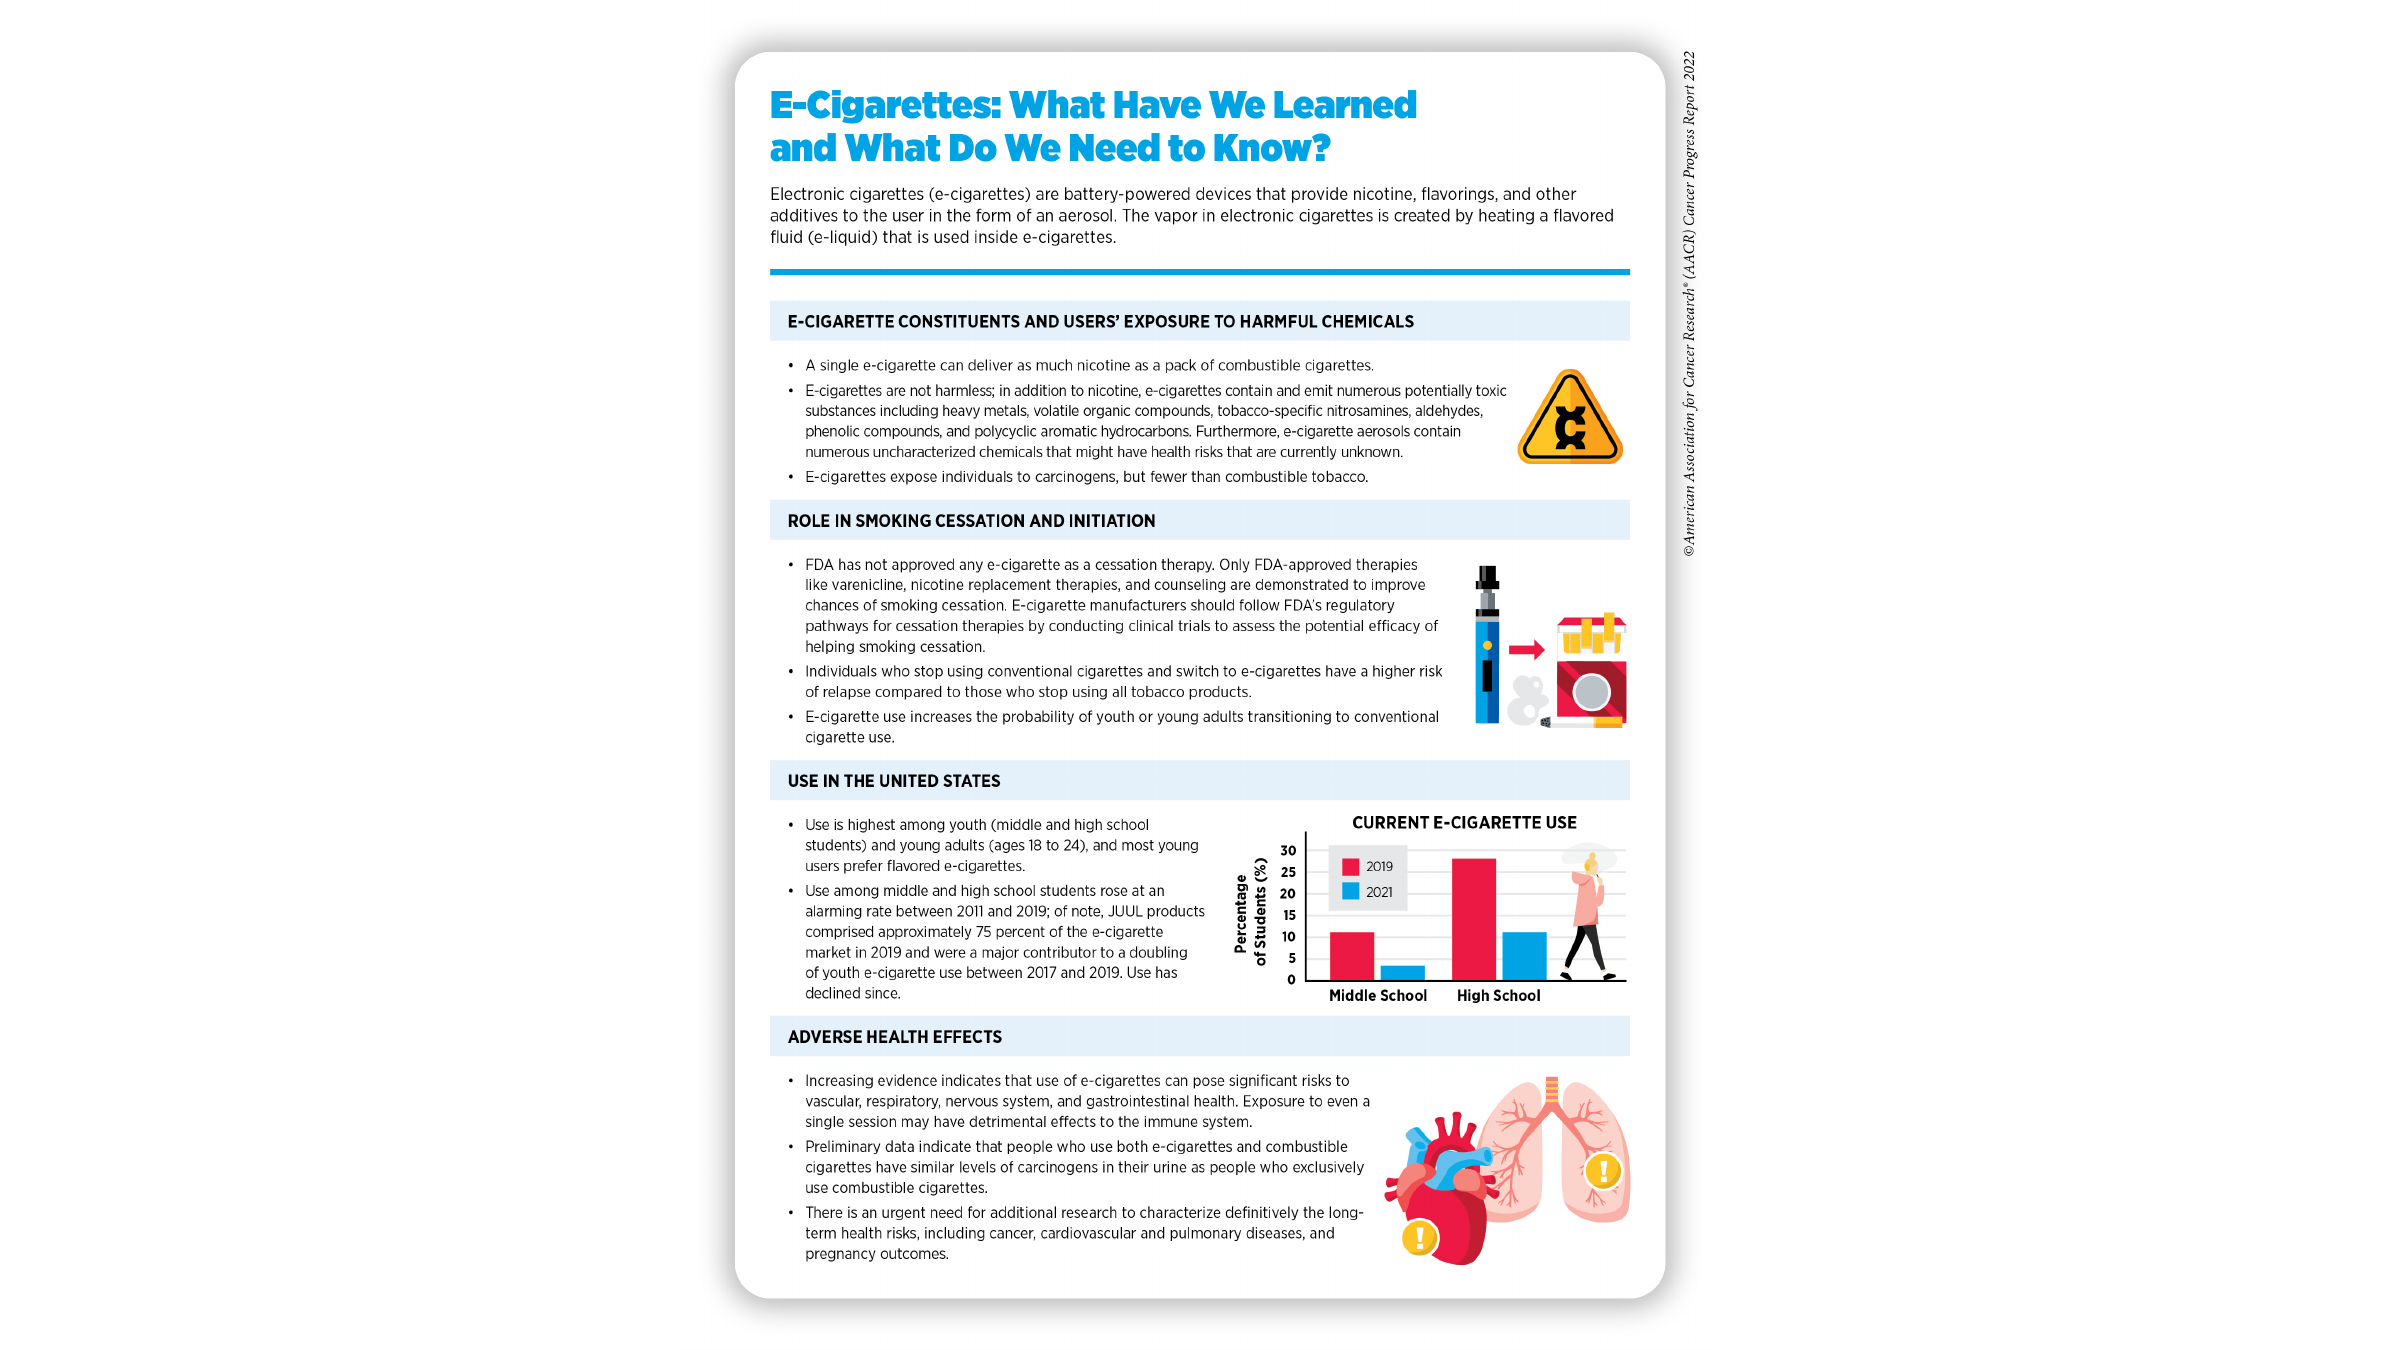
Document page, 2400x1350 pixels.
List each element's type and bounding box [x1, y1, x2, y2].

picture [682, 0, 1718, 1350]
